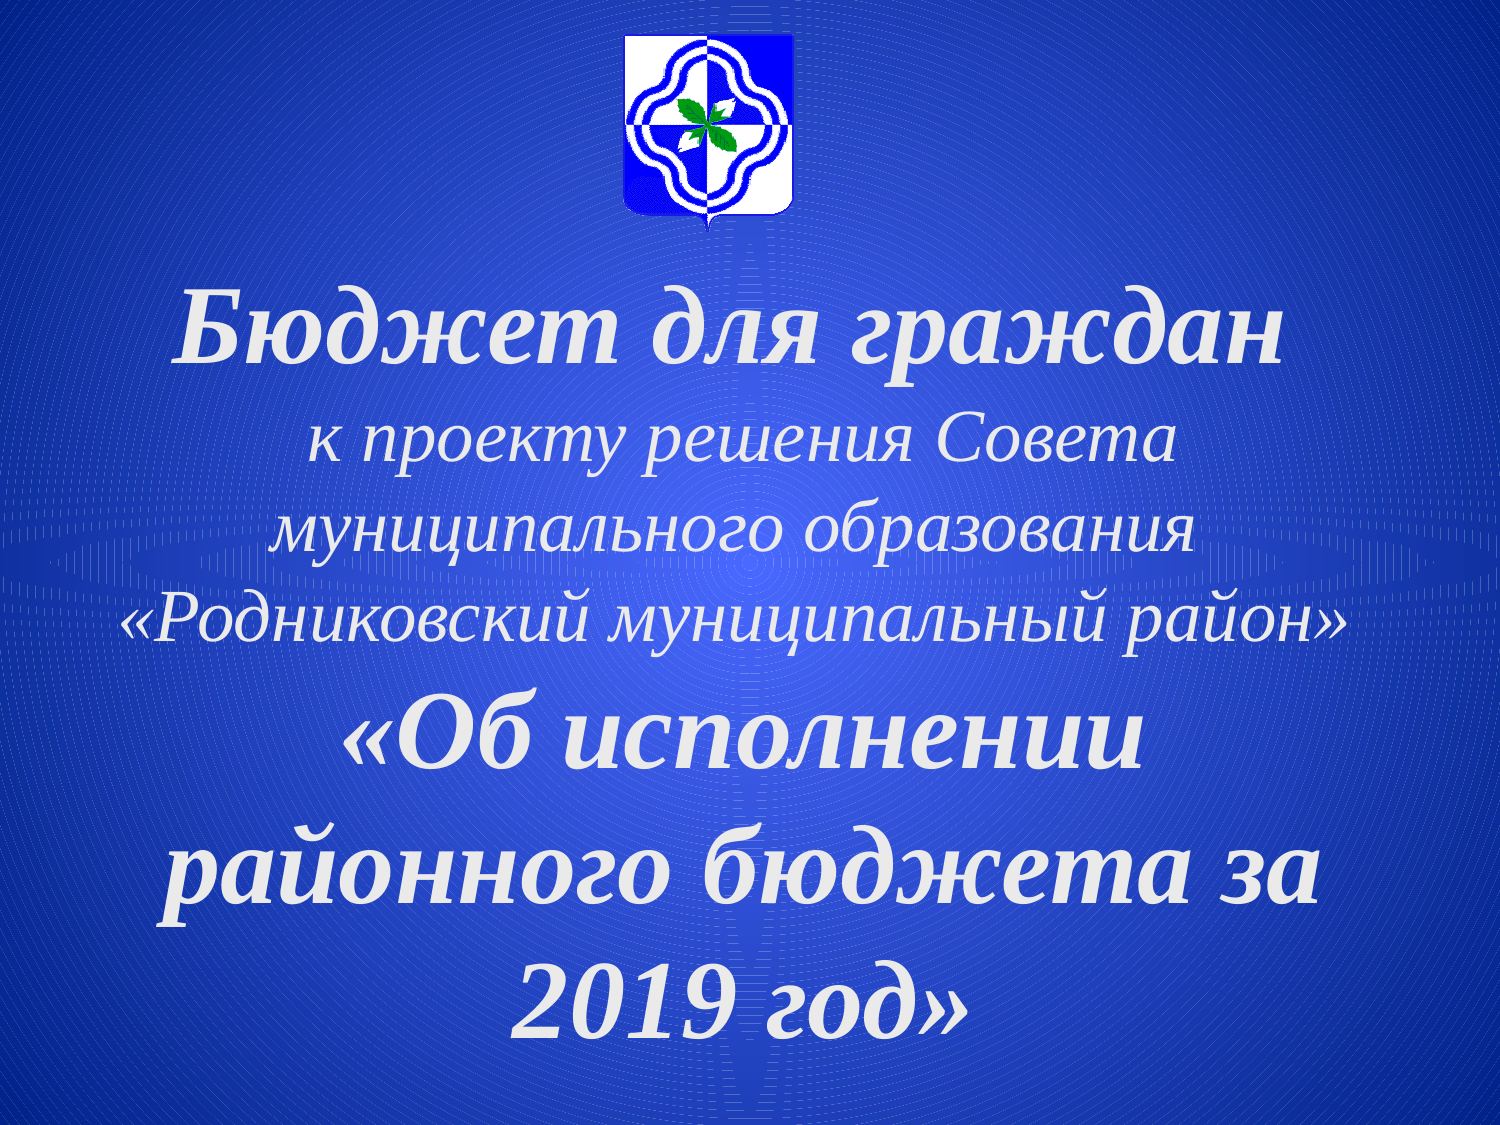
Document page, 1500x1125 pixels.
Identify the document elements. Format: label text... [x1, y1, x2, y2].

picture [612, 24, 803, 238]
title Бюджет для граждан к проекту решения Совета муниципального образования «Родниковский муниципальный район» «Об исполнении районного бюджета за 2019 год» [87, 237, 1400, 1075]
